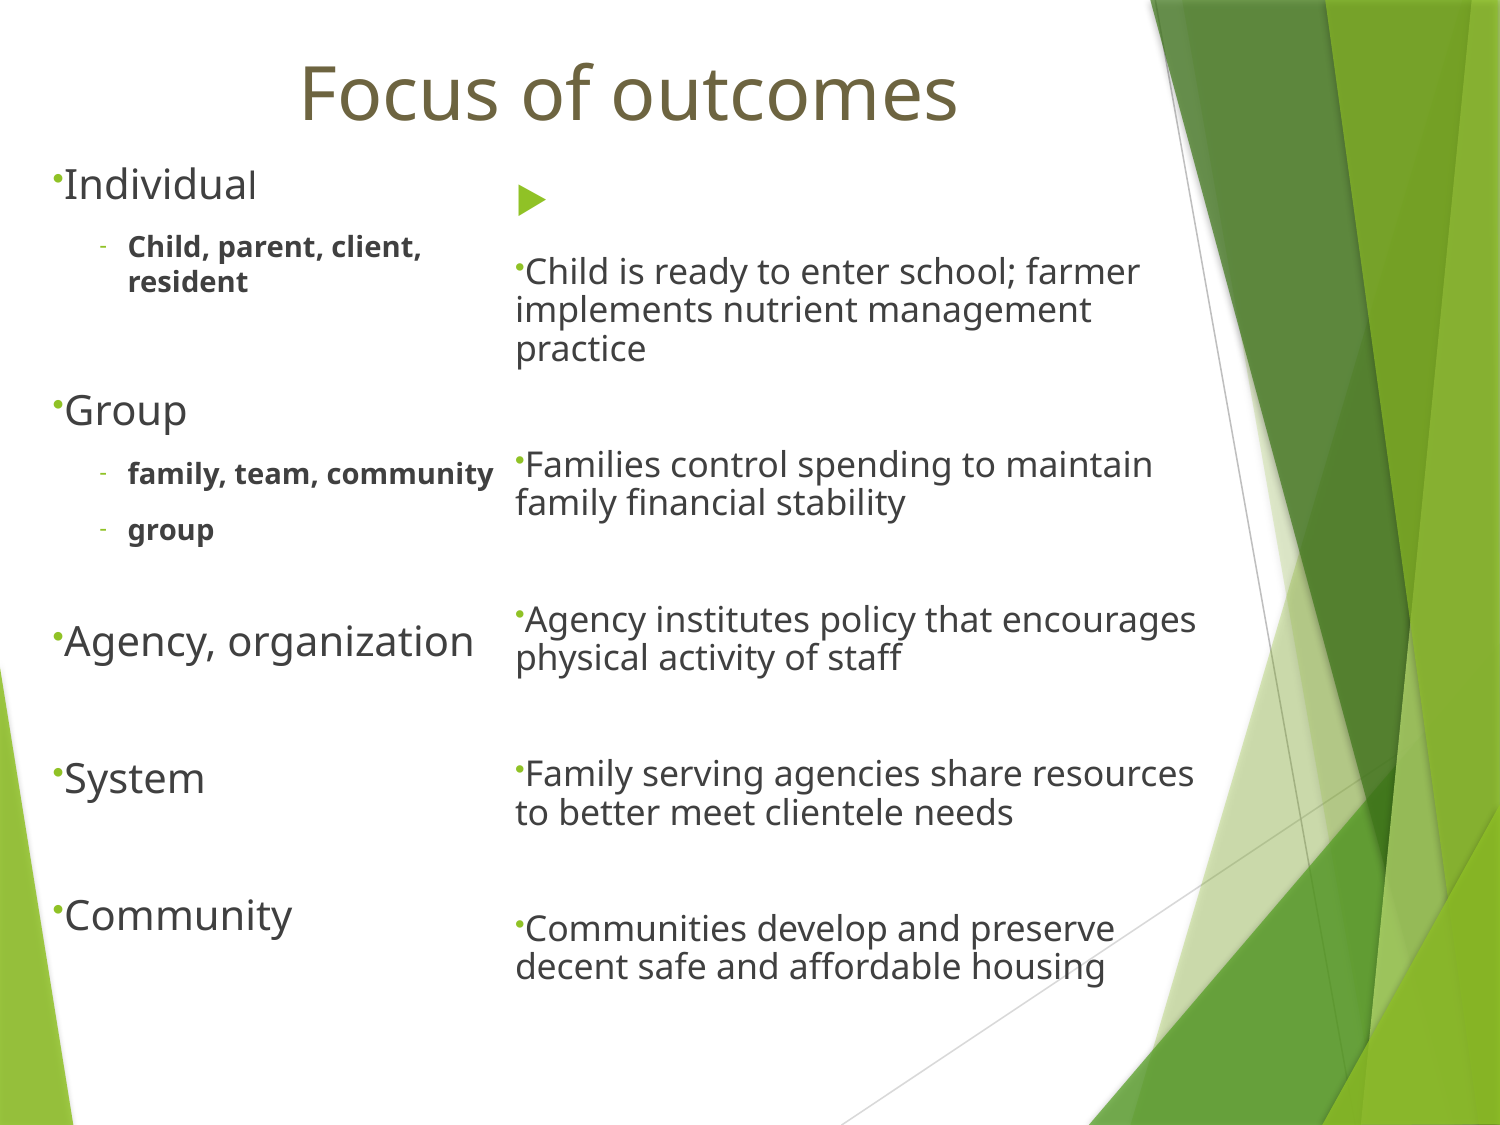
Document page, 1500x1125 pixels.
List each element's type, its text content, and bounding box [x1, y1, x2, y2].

title Focus of outcomes [262, 37, 975, 174]
list Child is ready to enter school; farmer implements nutrient management practice Families control spending to maintain family financial stability Agency institutes policy that encourages physical activity of staff Family serving agencies share resources to better meet clientele needs Communities develop and preserve decent safe and affordable housing [500, 174, 1238, 1000]
list Individual Child, parent, client, resident Group family, team, community group Agency, organization System Community [37, 149, 538, 975]
